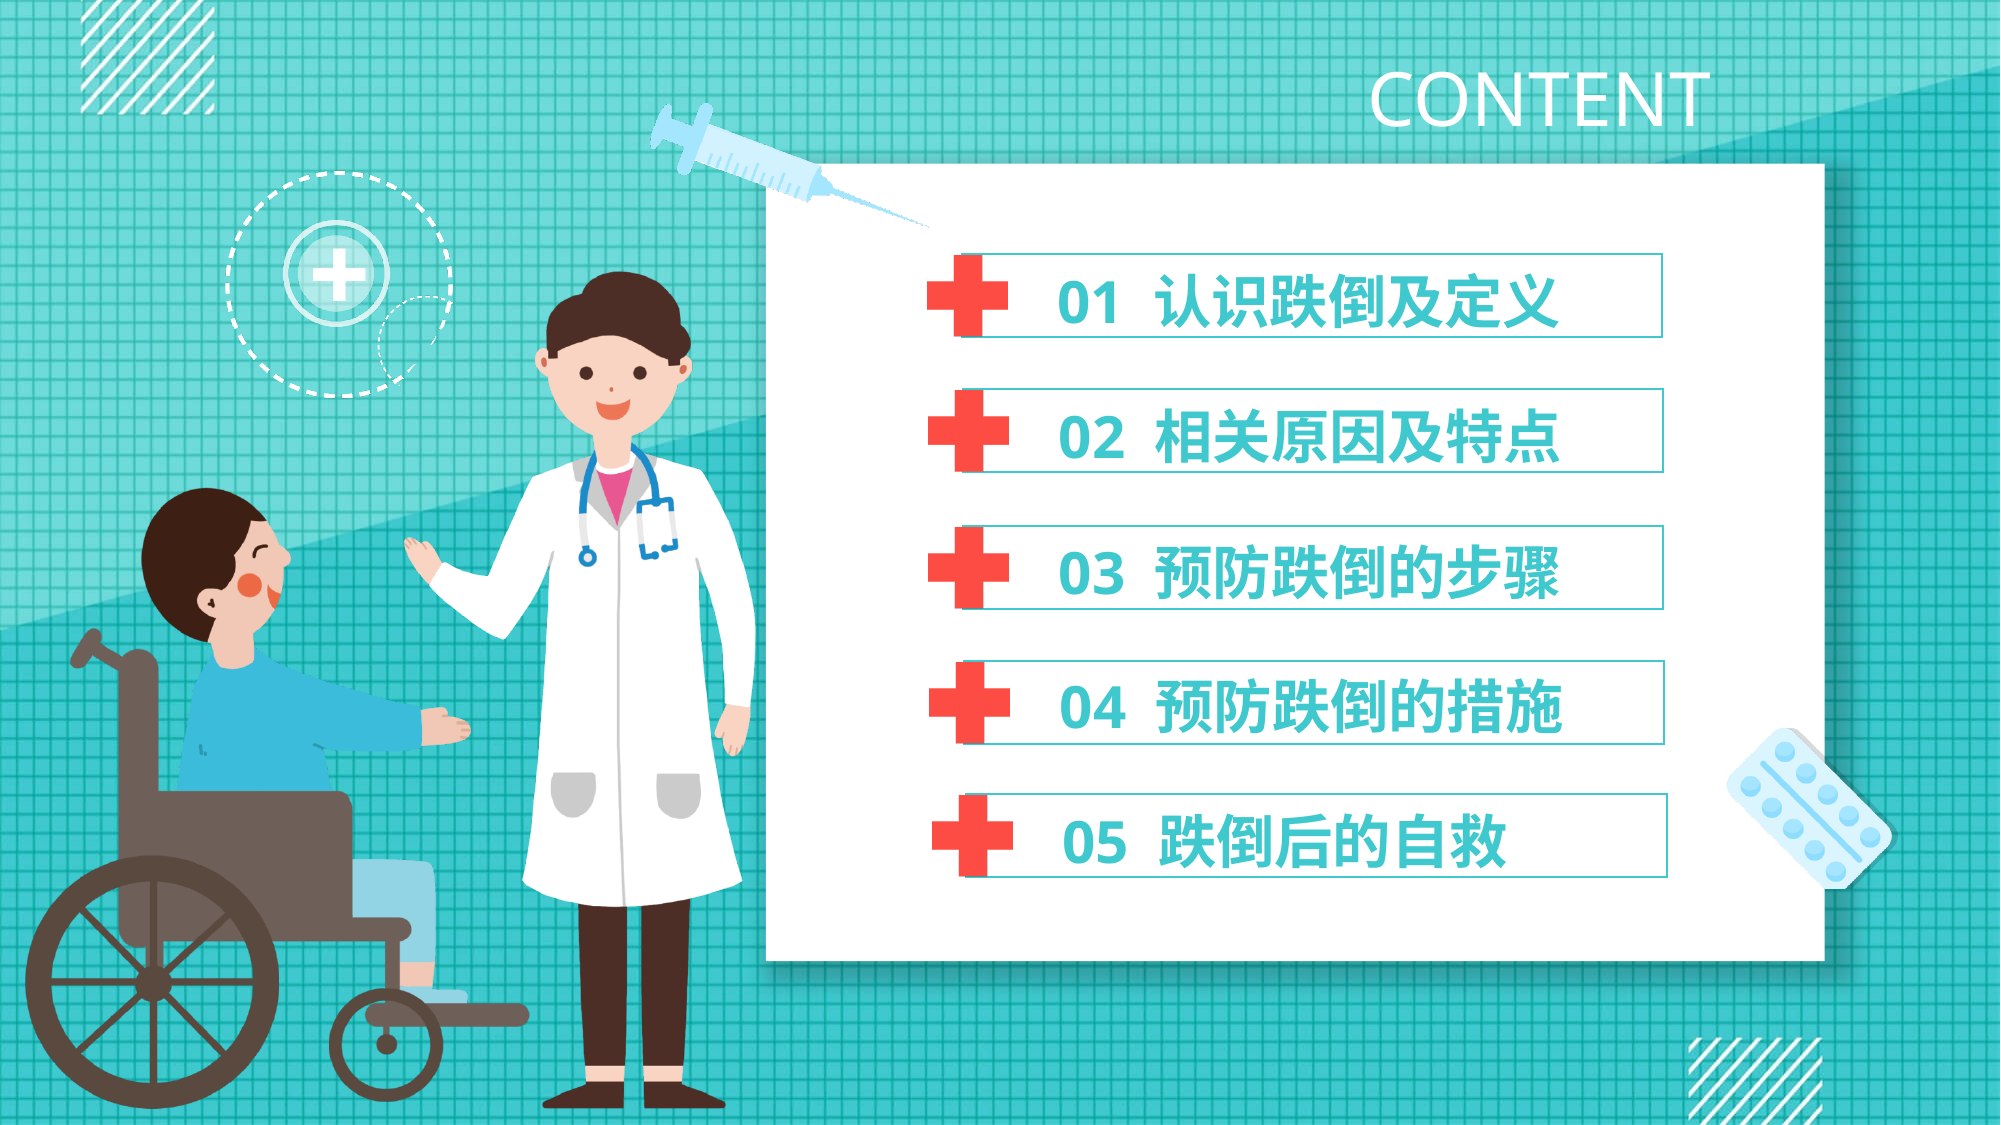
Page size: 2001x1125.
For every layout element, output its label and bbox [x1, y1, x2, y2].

text_box [923, 761, 1667, 920]
text_box [921, 626, 1665, 785]
text_box [919, 382, 1664, 519]
picture [0, 0, 2000, 1125]
text_box [919, 519, 1664, 686]
text_box [918, 247, 1663, 414]
